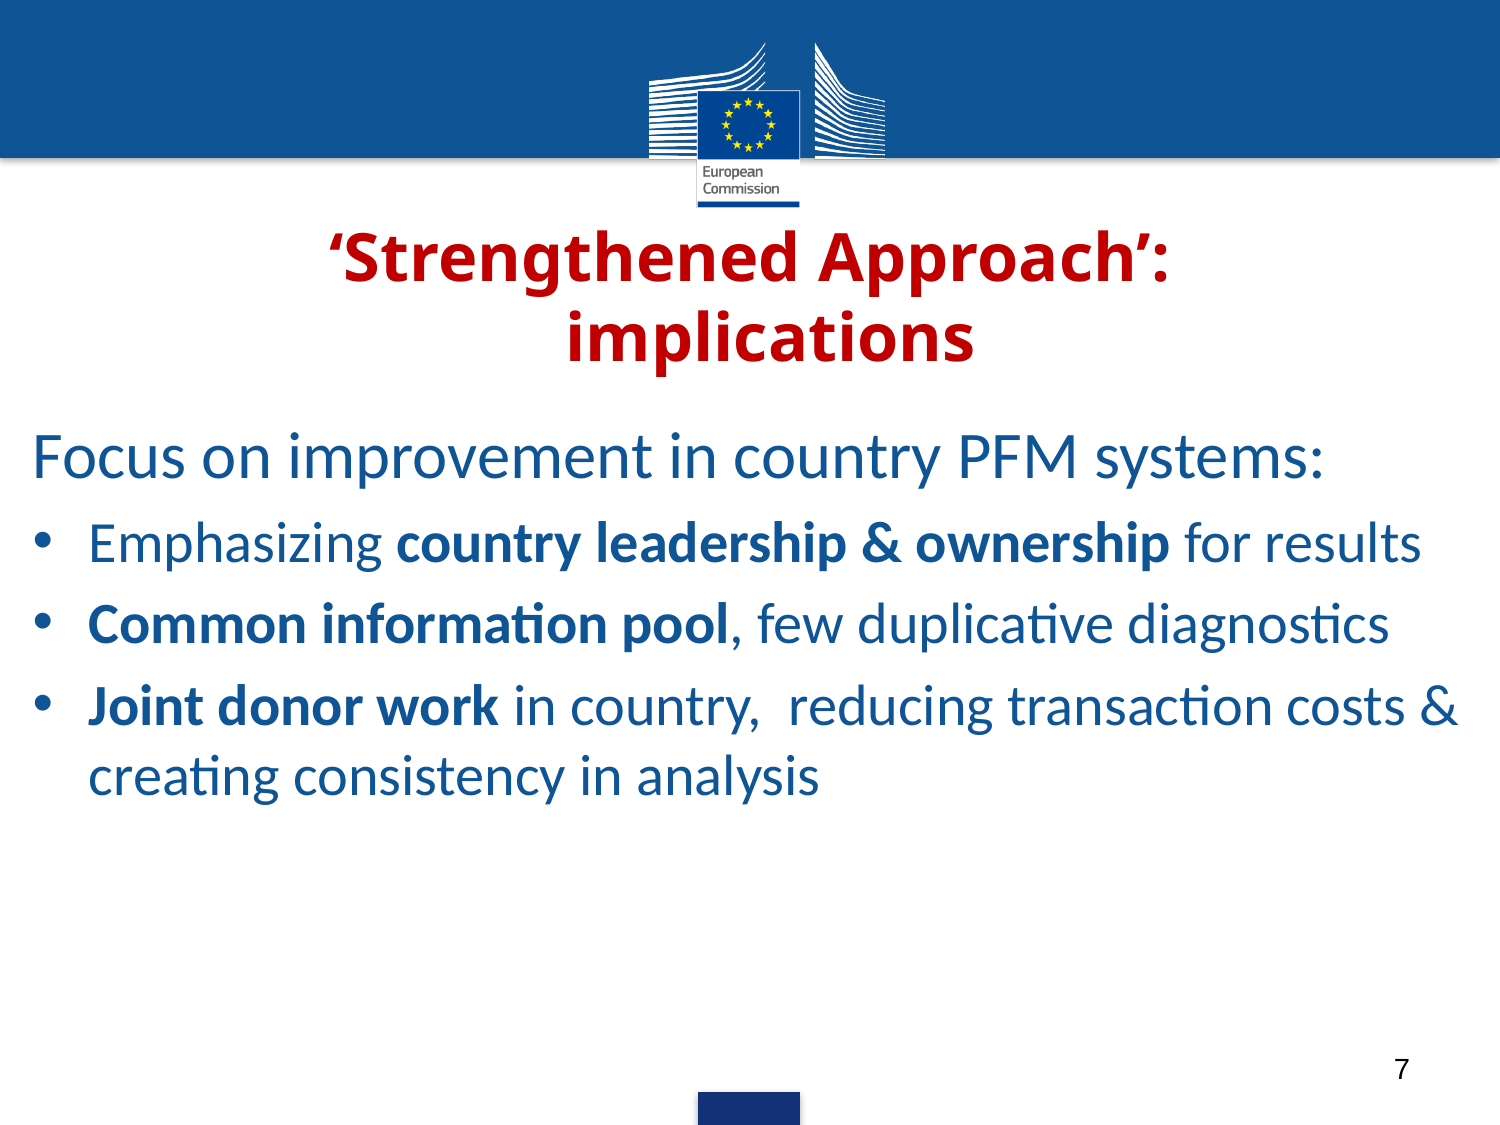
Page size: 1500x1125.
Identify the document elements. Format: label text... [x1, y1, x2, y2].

title ‘Strengthened Approach’: implications [0, 204, 1500, 386]
picture [649, 42, 885, 204]
slide_number 7 [1074, 1042, 1426, 1103]
list Focus on improvement in country PFM systems: Emphasizing country leadership & ownership for results Common information pool, few duplicative diagnostics Joint donor work in country, reducing transaction costs & creating consistency in analysis [17, 404, 1500, 1043]
